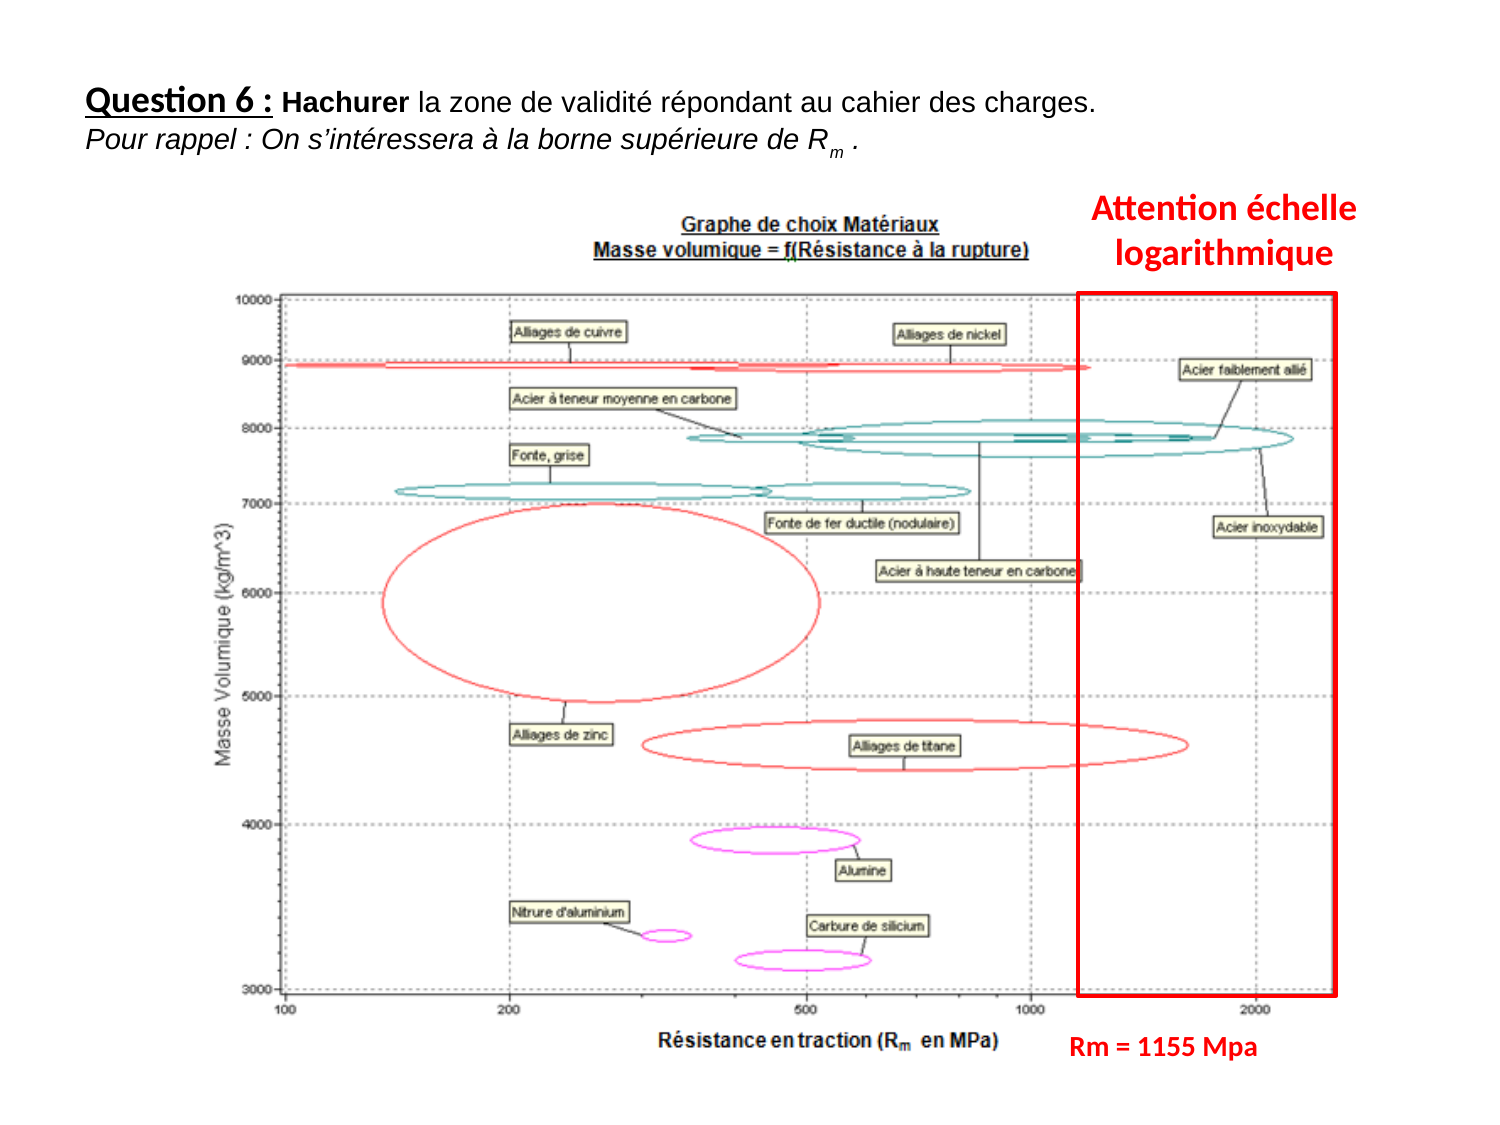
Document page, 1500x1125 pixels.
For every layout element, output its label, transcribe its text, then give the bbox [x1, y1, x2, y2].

text_box Attention échelle logarithmique [1054, 175, 1395, 281]
picture [175, 210, 1372, 1063]
text_box Question 6 : Hachurer la zone de validité répondant au cahier des charges. Pour rappel : On s’intéressera à la borne supérieure de Rm . [70, 67, 1442, 204]
